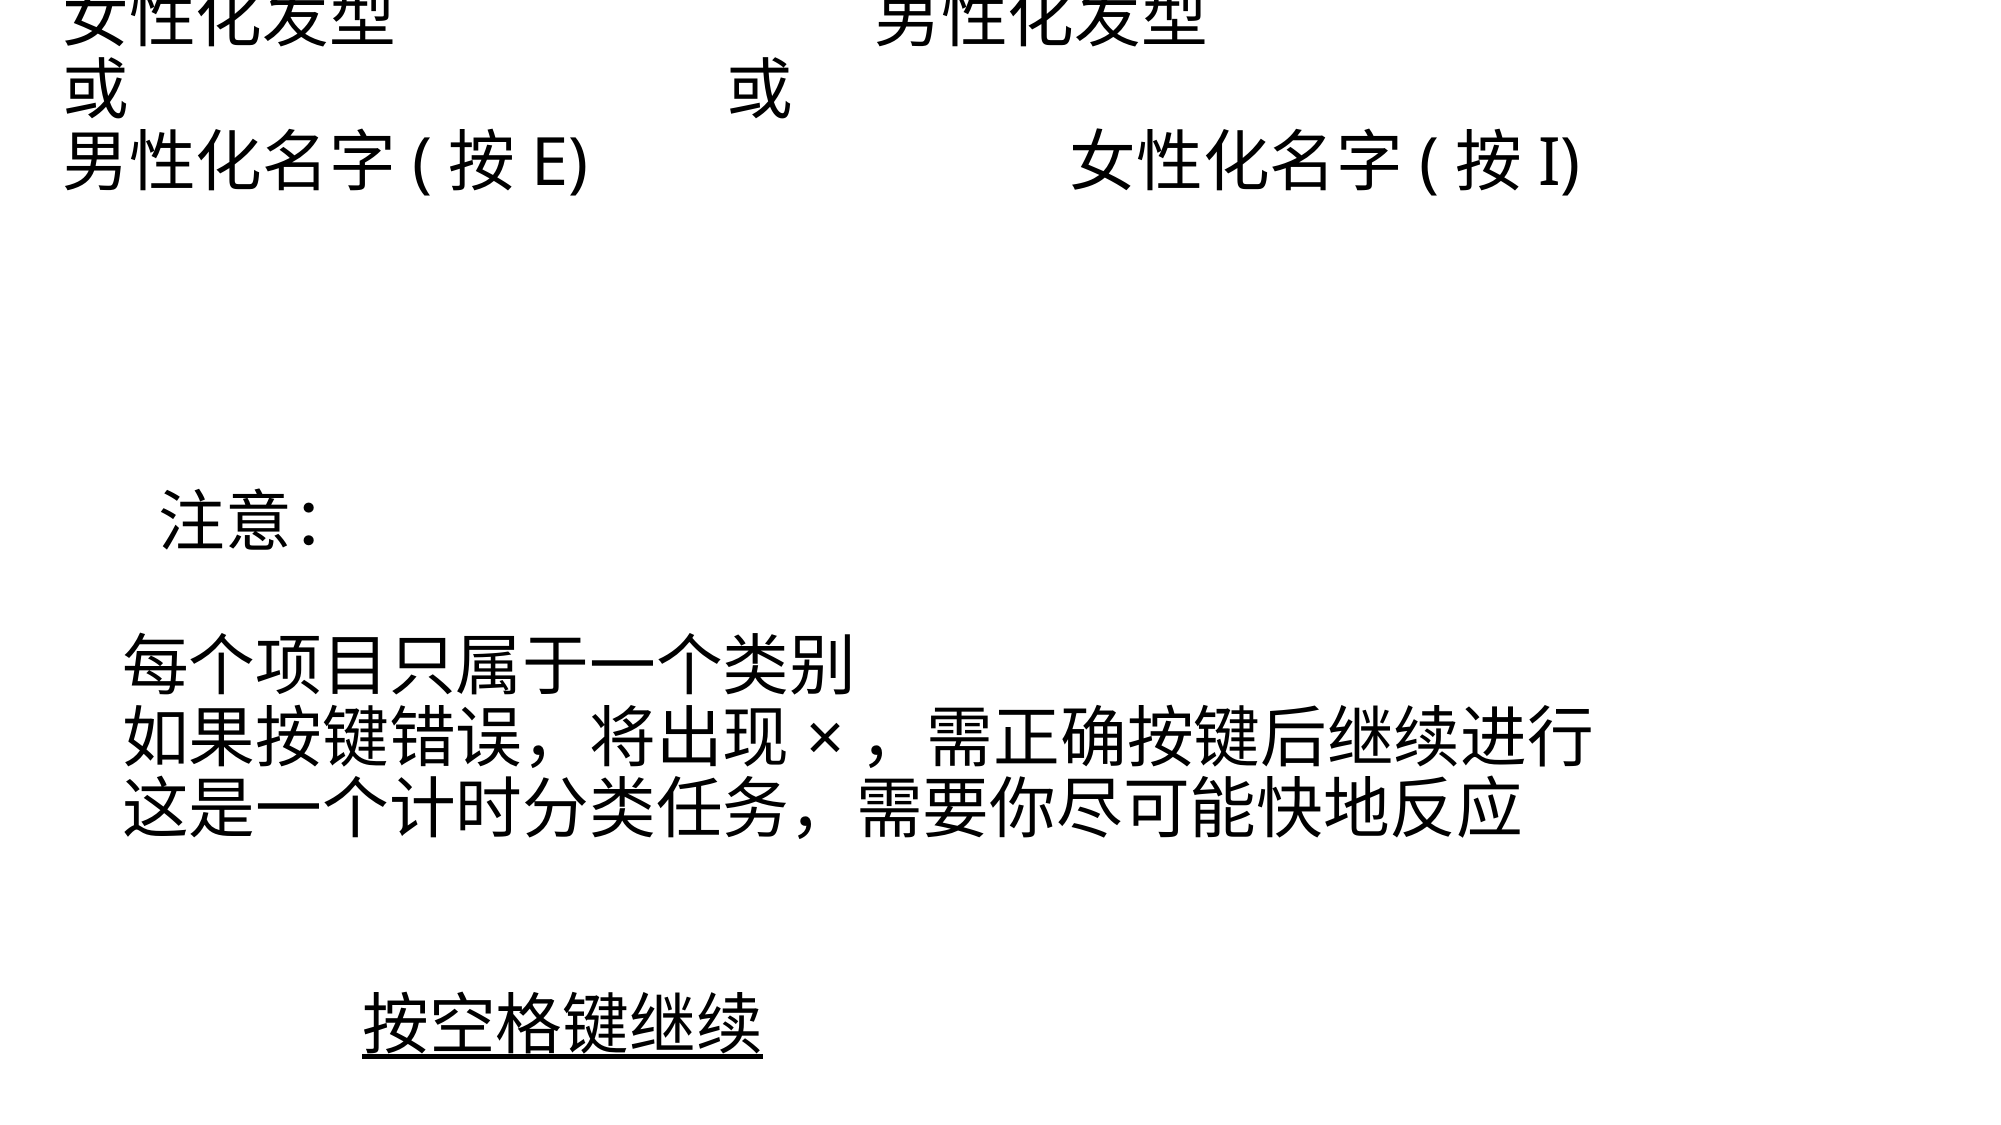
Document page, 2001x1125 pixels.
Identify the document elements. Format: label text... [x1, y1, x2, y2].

title 女性化发型 男性化发型 或 或 男性化名字(按E) 女性化名字(按I) 注意： 每个项目只属于一个类别 如果按键错误，将出现×，需正确按键后继续进行 这是一个计时分类任务，需要你尽可能快地反应 按空格键继续 [47, 53, 1969, 1071]
